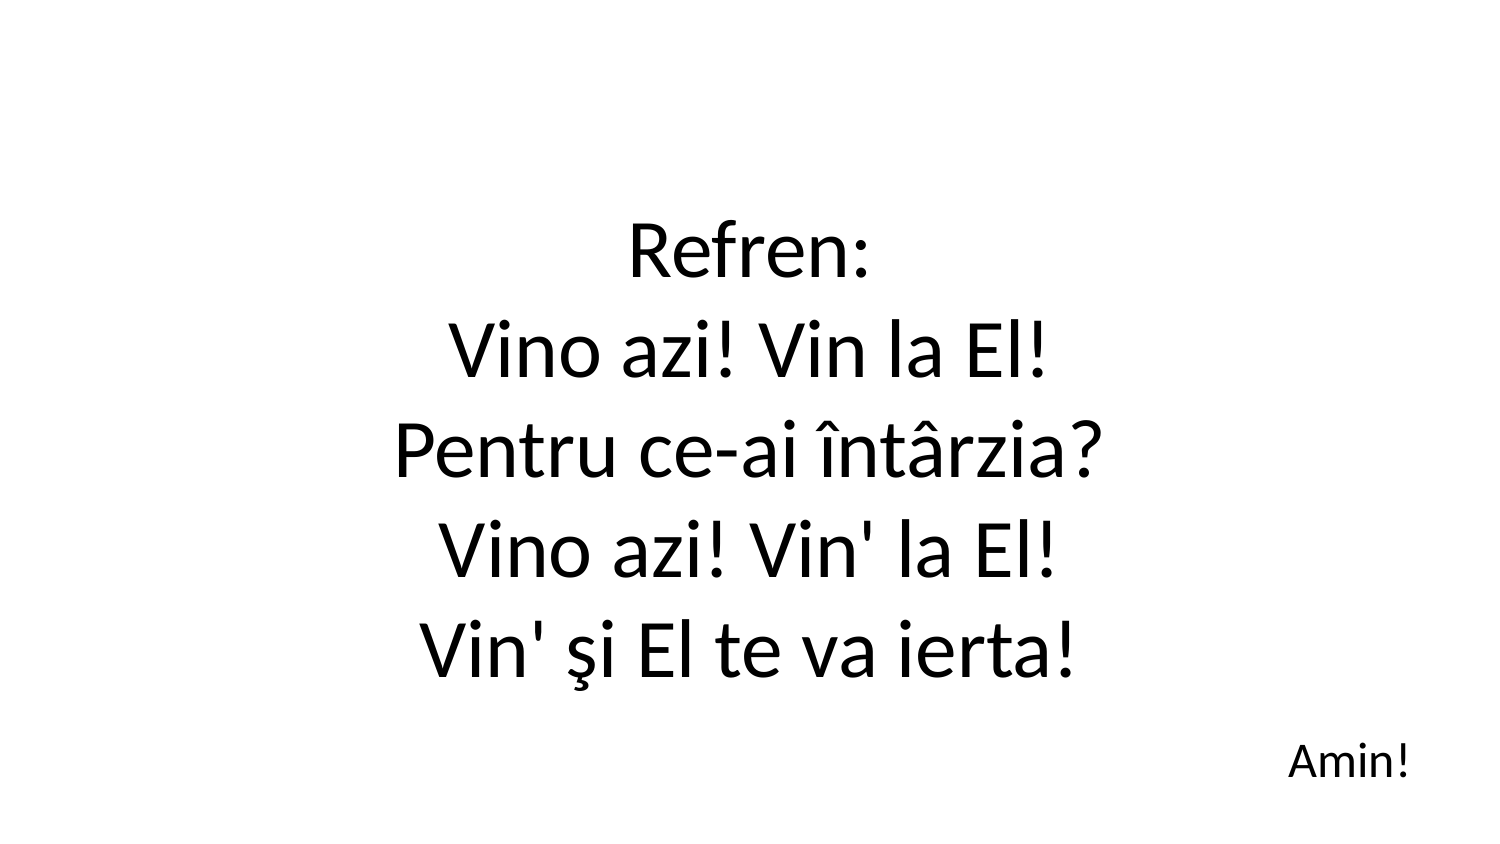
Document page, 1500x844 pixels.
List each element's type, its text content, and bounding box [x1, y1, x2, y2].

text_box Refren: Vino azi! Vin la El! Pentru ce-ai întârzia? Vino azi! Vin' la El! Vin' şi El te va ierta! [378, 142, 1122, 702]
text_box Amin! [1273, 674, 1427, 795]
